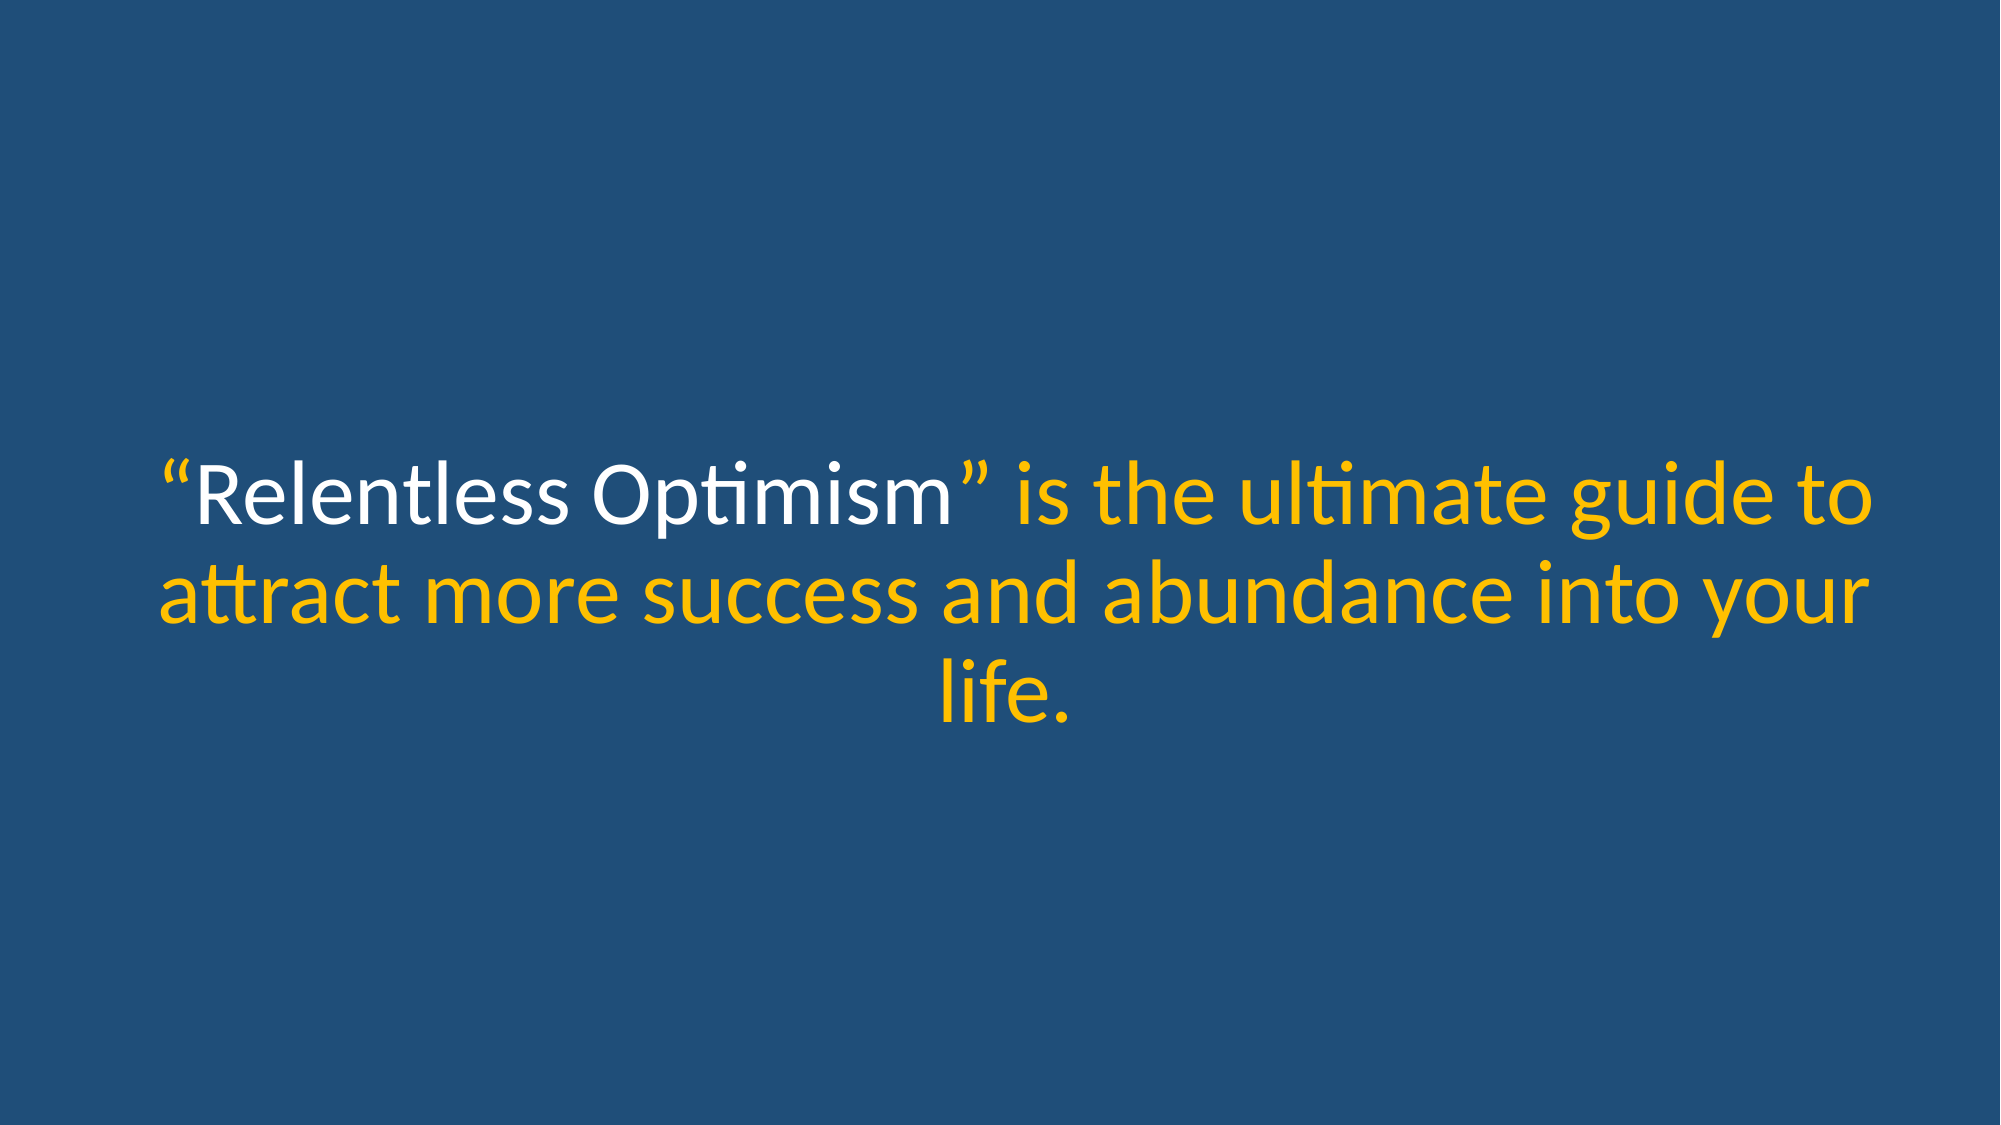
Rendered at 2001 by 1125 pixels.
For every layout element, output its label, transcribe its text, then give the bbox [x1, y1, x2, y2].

list “Relentless Optimism” is the ultimate guide to attract more success and abundance into your life. [136, 437, 1896, 795]
